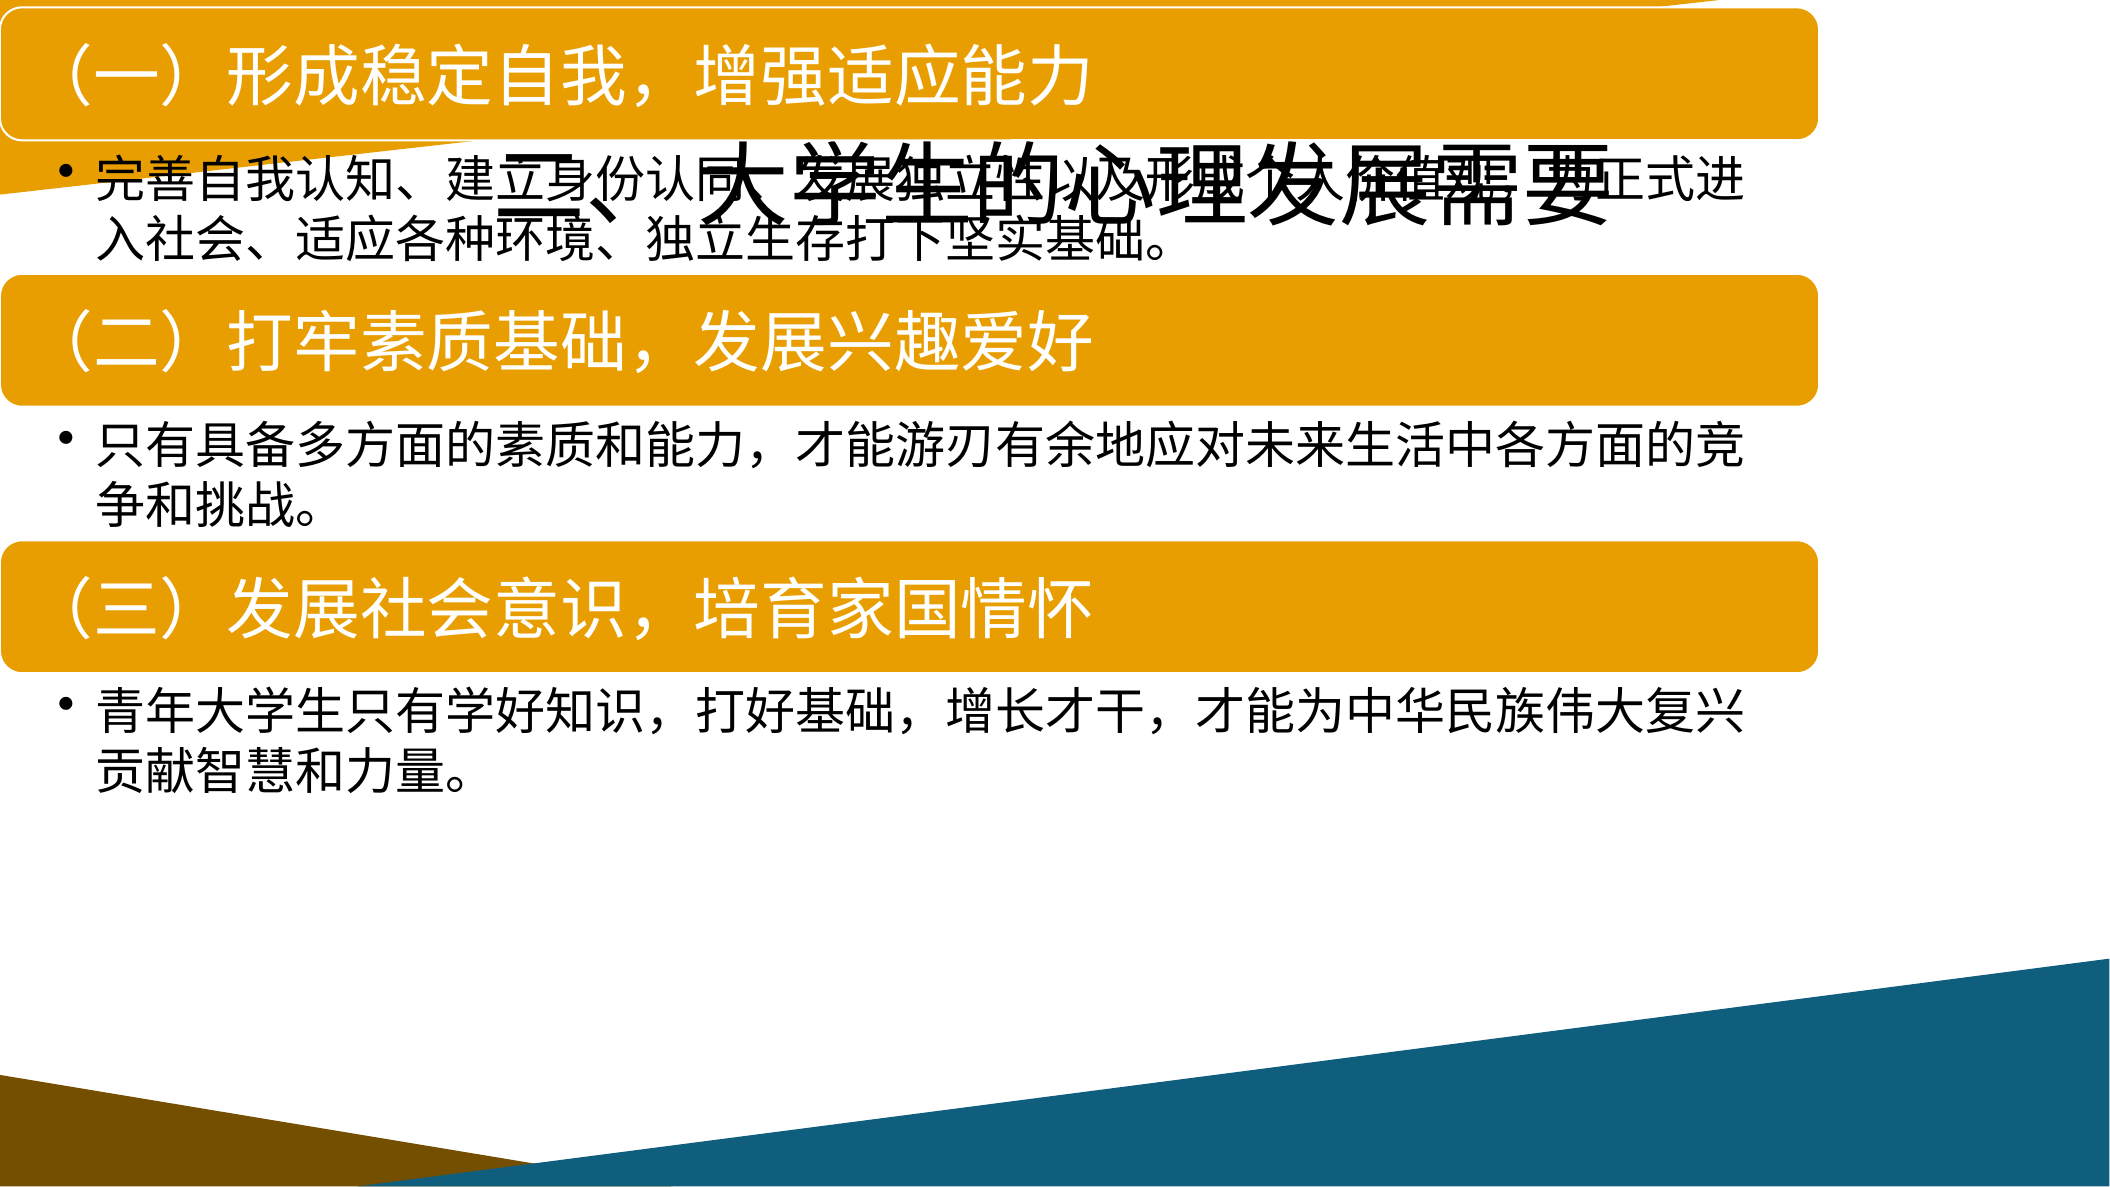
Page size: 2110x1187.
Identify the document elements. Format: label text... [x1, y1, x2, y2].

title 二、 大学生的心理发展需要 [145, 84, 1965, 293]
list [133, 262, 1953, 1077]
